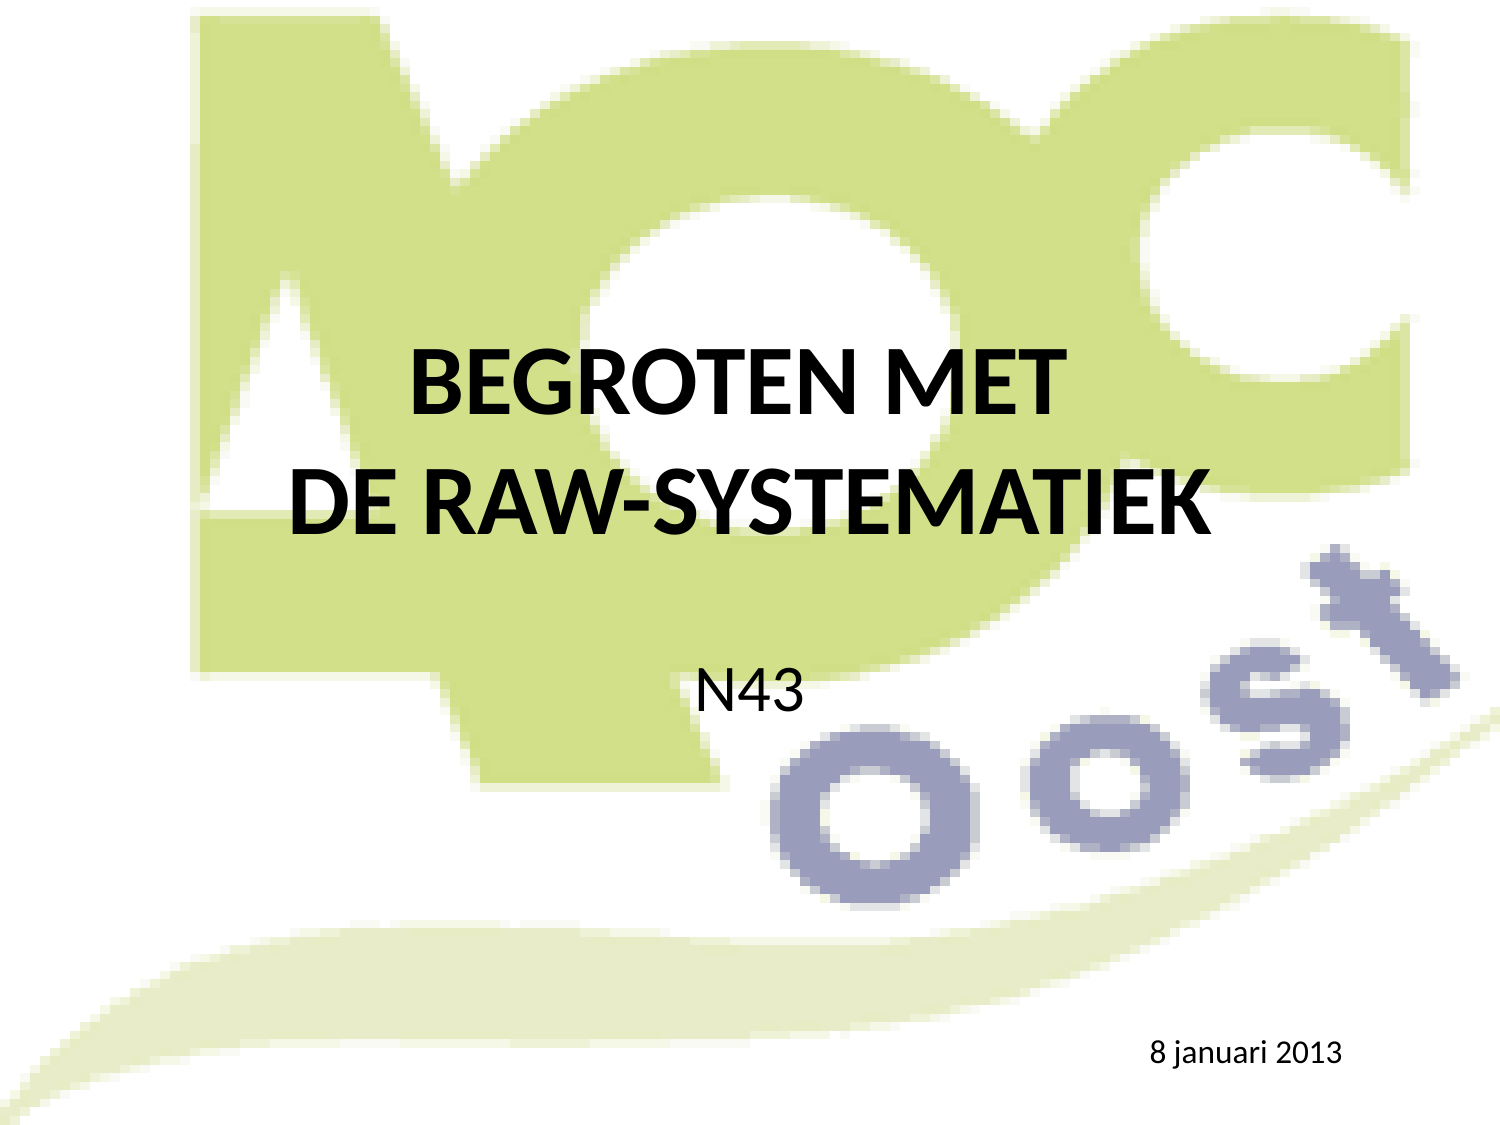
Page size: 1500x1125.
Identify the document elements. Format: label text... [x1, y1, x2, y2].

title BEGROTEN MET DE RAW-SYSTEMATIEK [112, 278, 1388, 591]
text_box 8 januari 2013 [992, 1023, 1500, 1083]
subtitle N43 [225, 637, 1275, 925]
